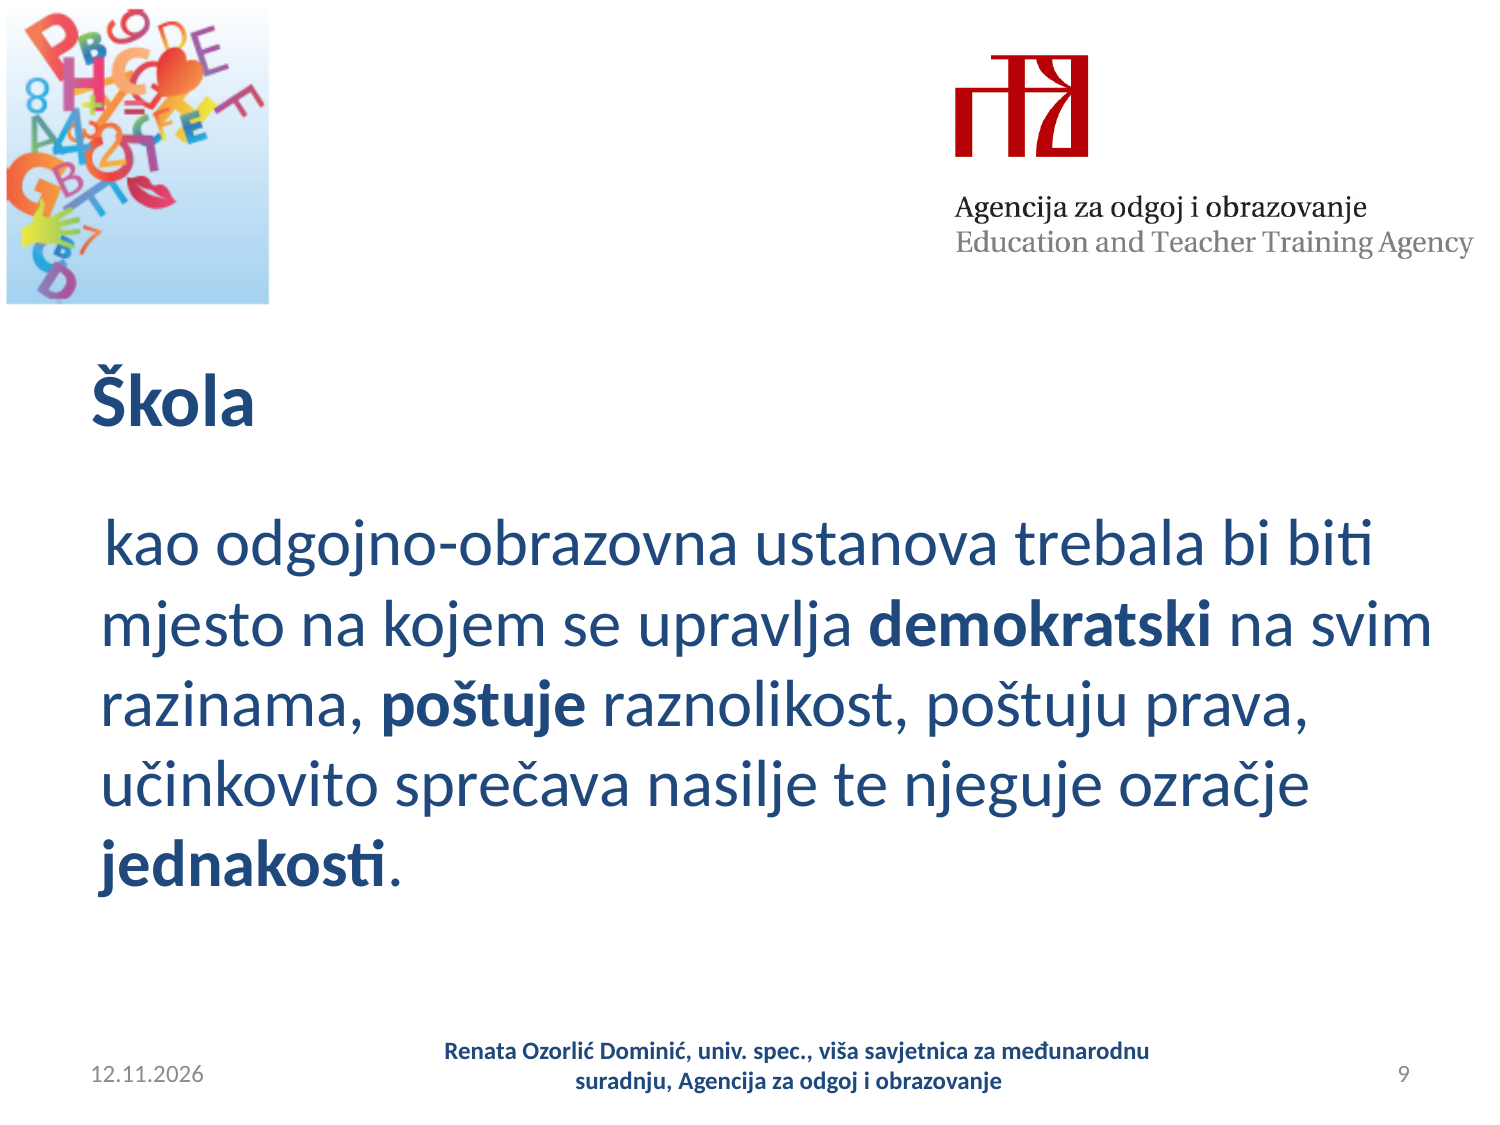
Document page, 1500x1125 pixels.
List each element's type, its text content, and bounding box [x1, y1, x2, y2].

footer Renata Ozorlić Dominić, univ. spec., viša savjetnica za međunarodnu suradnju, Agencija za odgoj i obrazovanje [407, 1035, 1189, 1095]
slide_number 9 [1074, 1042, 1425, 1103]
picture [0, 0, 278, 308]
list kao odgojno-obrazovna ustanova trebala bi biti mjesto na kojem se upravlja demokratski na svim razinama, poštuje raznolikost, poštuju prava, učinkovito sprečava nasilje te njeguje ozračje jednakosti. [29, 491, 1483, 941]
title Škola [76, 302, 1427, 491]
picture [926, 30, 1500, 287]
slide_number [75, 1042, 425, 1103]
